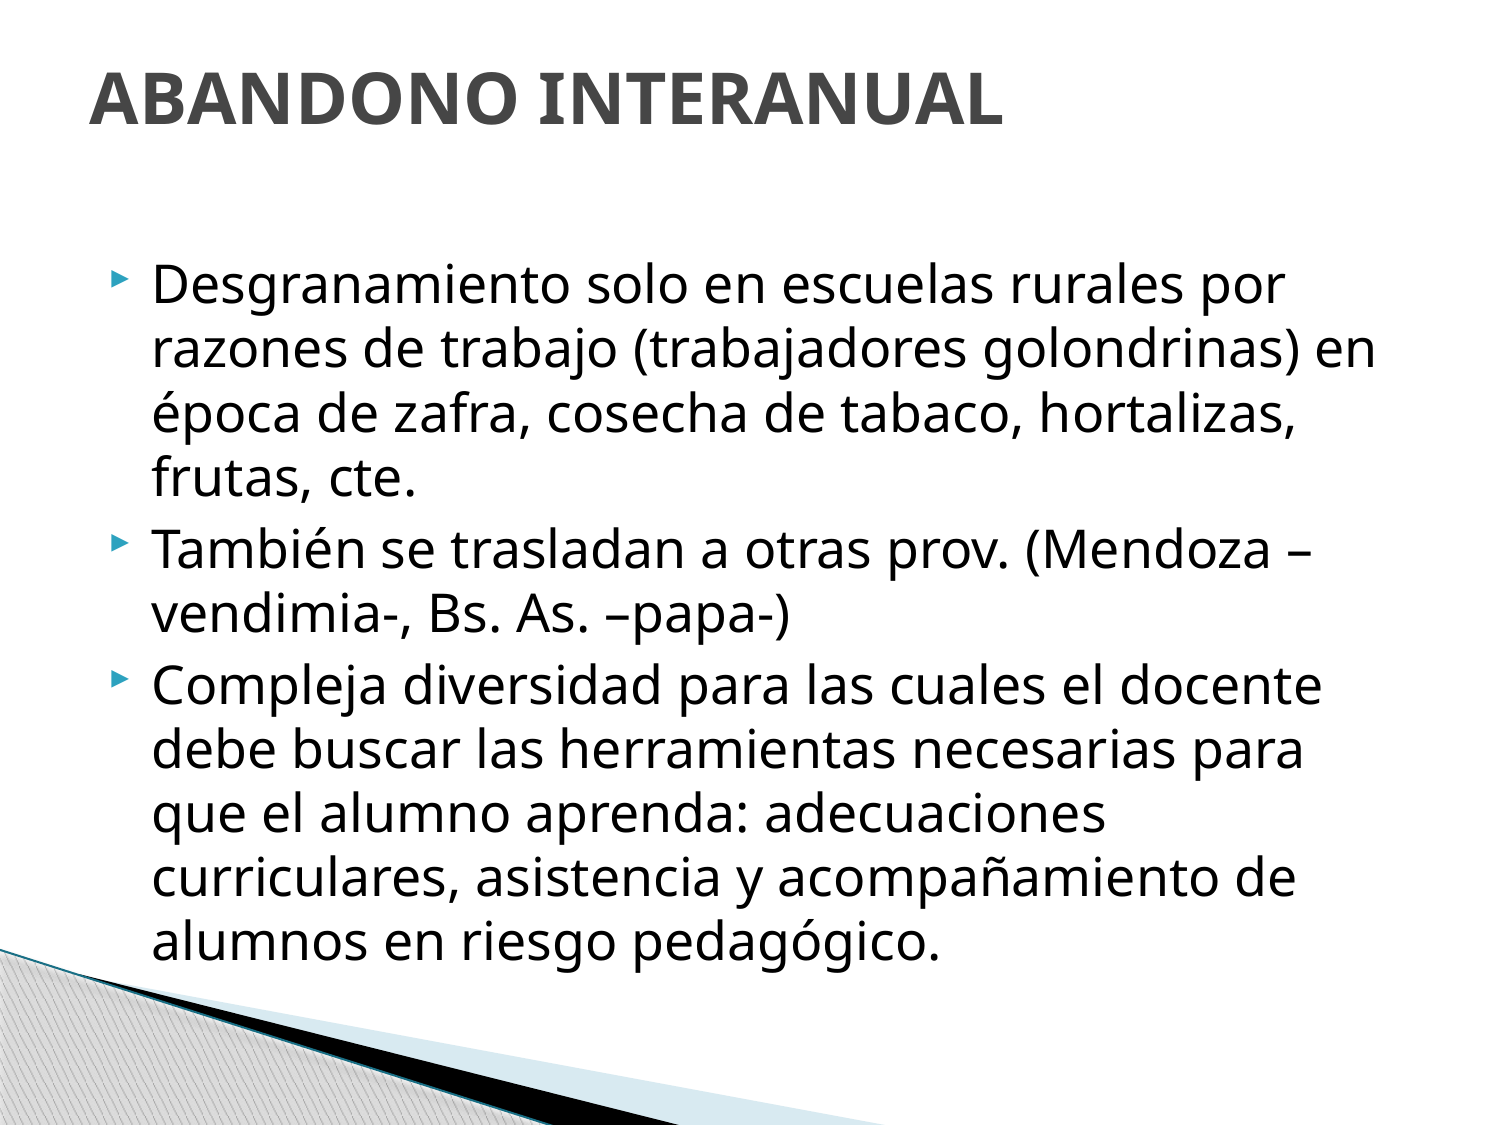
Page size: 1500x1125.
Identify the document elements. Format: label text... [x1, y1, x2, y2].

title ABANDONO INTERANUAL [75, 45, 1425, 233]
list Desgranamiento solo en escuelas rurales por razones de trabajo (trabajadores golondrinas) en época de zafra, cosecha de tabaco, hortalizas, frutas, cte. También se trasladan a otras prov. (Mendoza –vendimia-, Bs. As. –papa-) Compleja diversidad para las cuales el docente debe buscar las herramientas necesarias para que el alumno aprenda: adecuaciones curriculares, asistencia y acompañamiento de alumnos en riesgo pedagógico. [75, 243, 1425, 986]
